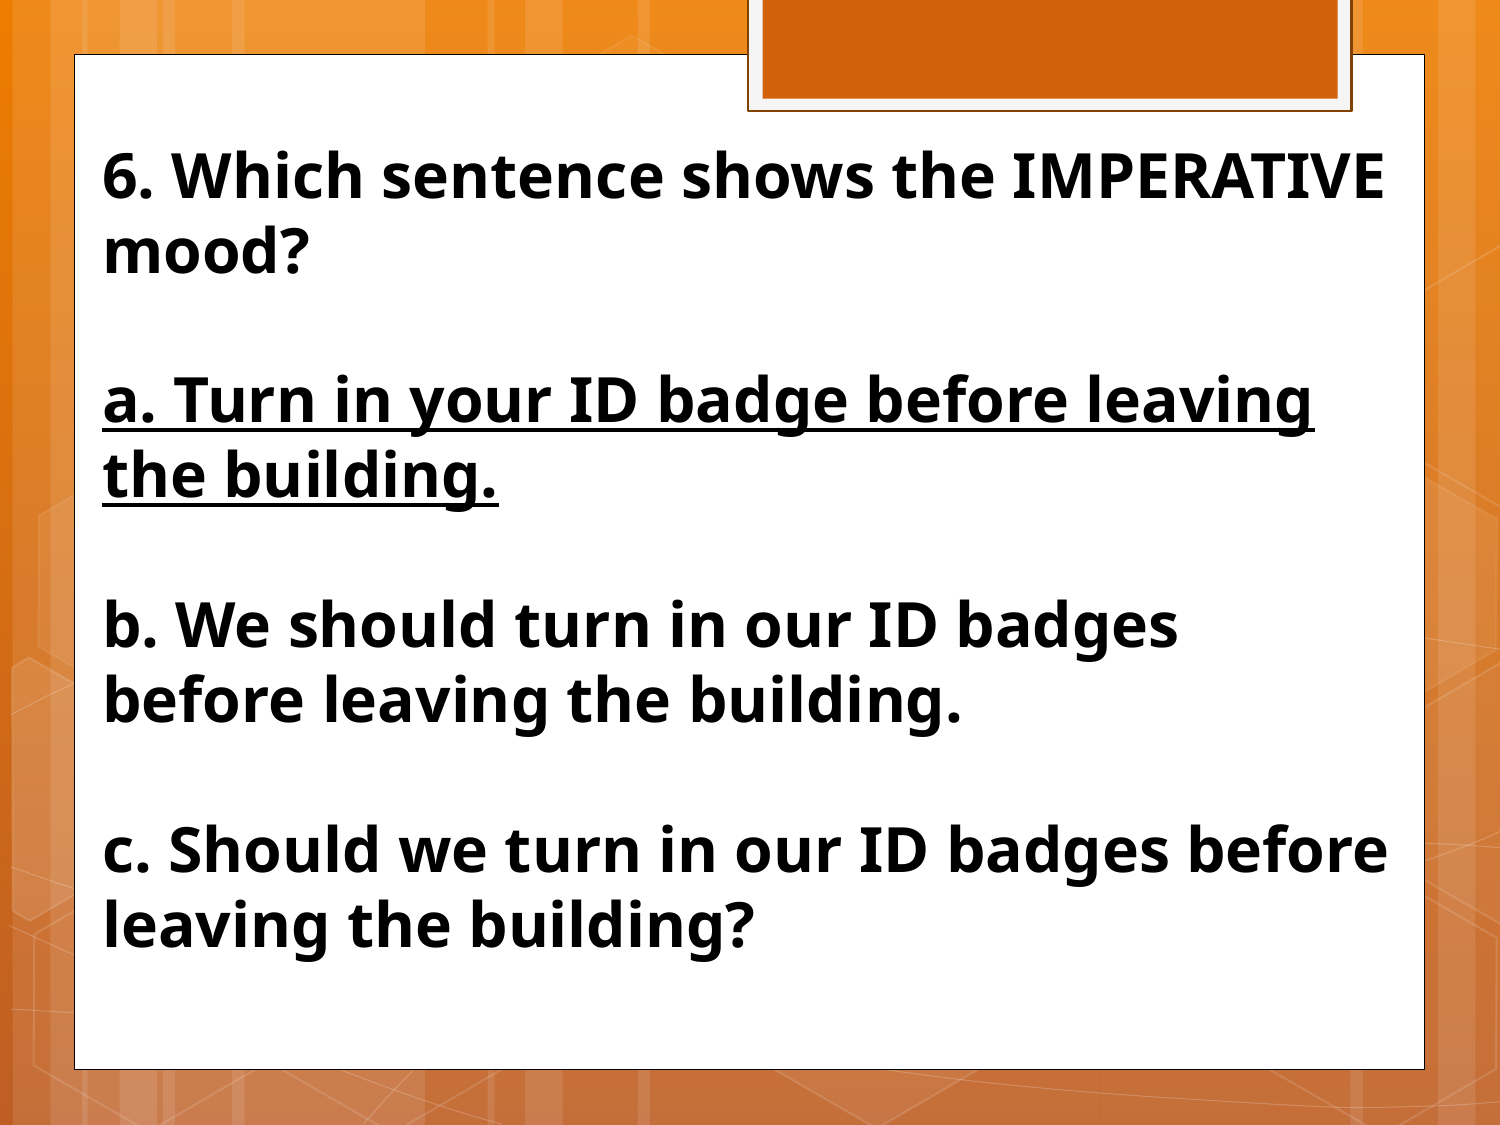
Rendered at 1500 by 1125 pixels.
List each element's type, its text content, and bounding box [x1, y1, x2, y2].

text_box 6. Which sentence shows the IMPERATIVE mood? a. Turn in your ID badge before leaving the building. b. We should turn in our ID badges before leaving the building. c. Should we turn in our ID badges before leaving the building? [87, 128, 1413, 968]
